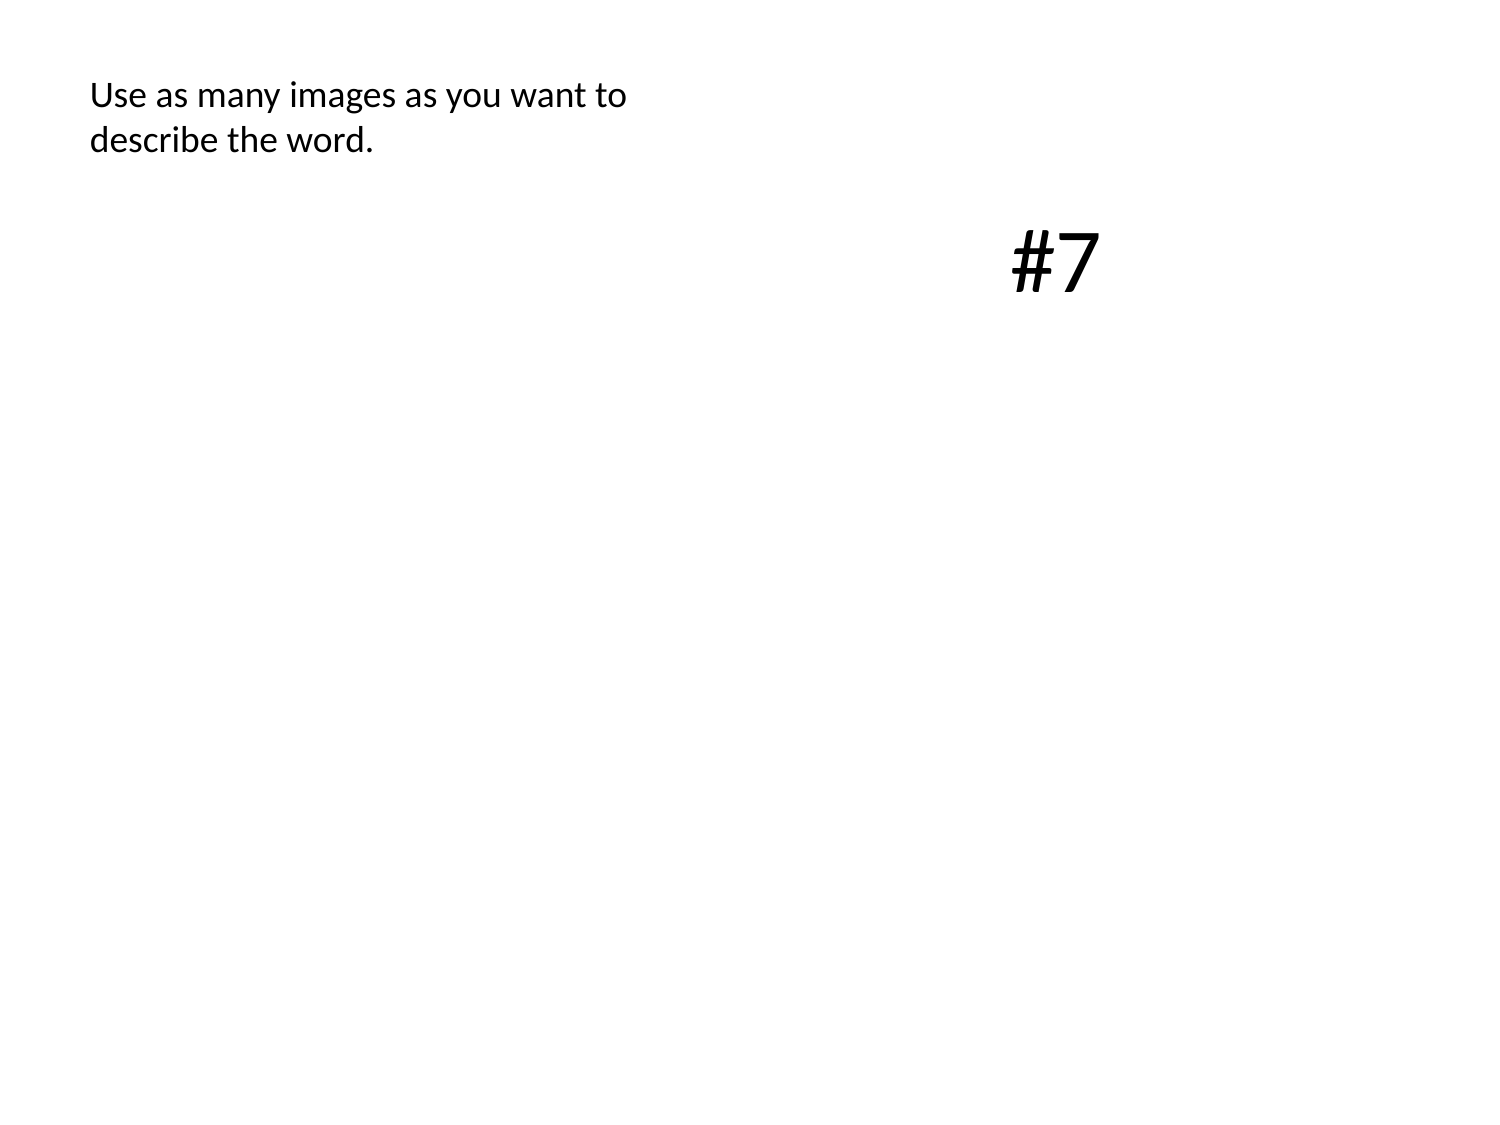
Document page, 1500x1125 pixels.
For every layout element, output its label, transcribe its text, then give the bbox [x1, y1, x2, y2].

text_box Use as many images as you want to describe the word. [74, 62, 663, 168]
title #7 [787, 162, 1325, 350]
